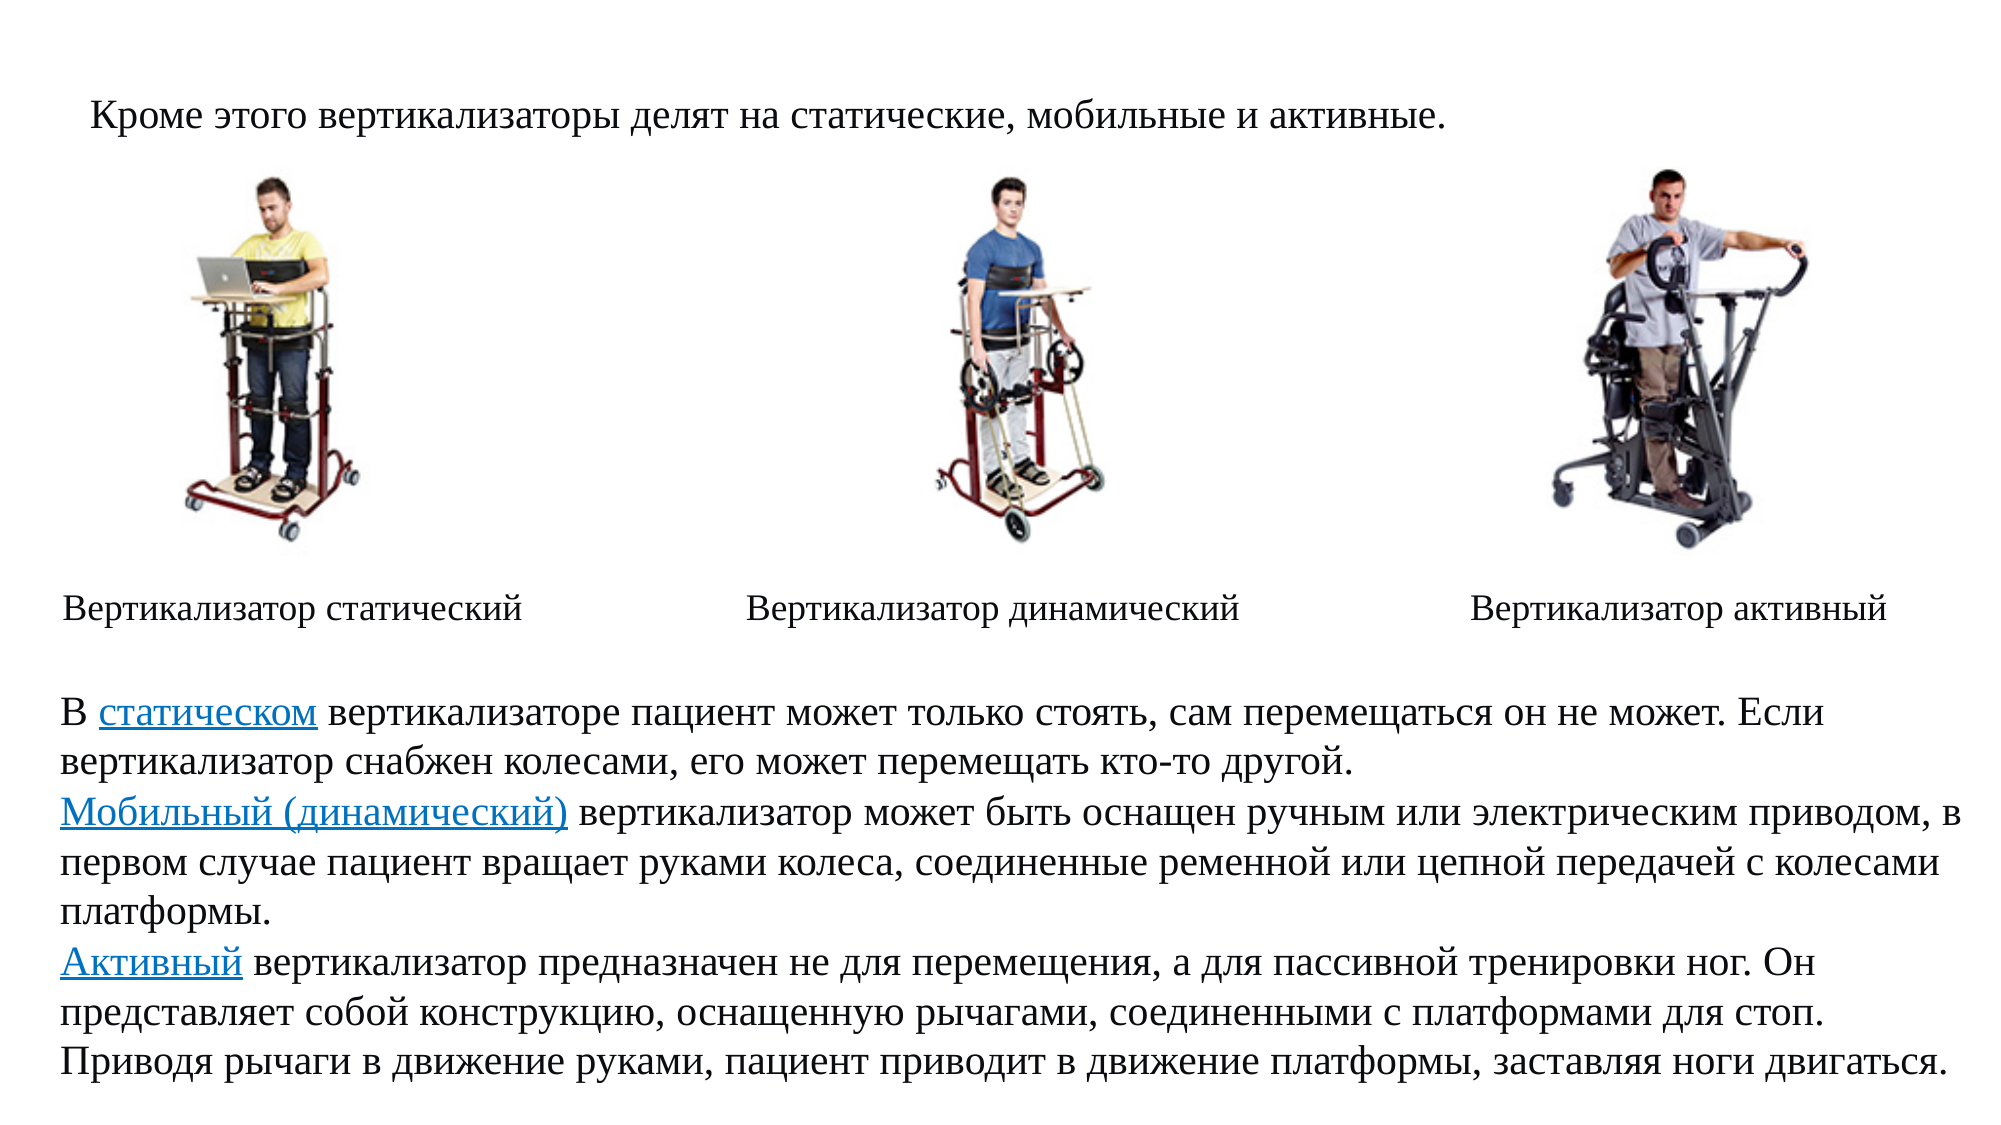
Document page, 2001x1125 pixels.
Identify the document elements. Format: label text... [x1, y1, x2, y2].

text_box Вертикализатор статический [47, 575, 538, 636]
text_box В статическом вертикализаторе пациент может только стоять, сам перемещаться он не может. Если вертикализатор снабжен колесами, его может перемещать кто-то другой. Мобильный (динамический) вертикализатор может быть оснащен ручным или электрическим приводом, в первом случае пациент вращает руками колеса, соединенные ременной или цепной передачей с колесами платформы. Активный вертикализатор предназначен не для перемещения, а для пассивной тренировки ног. Он представляет собой конструкцию, оснащенную рычагами, соединенными с платформами для стоп. Приводя рычаги в движение руками, пациент приводит в движение платформы, заставляя ноги двигаться. [45, 675, 2000, 1125]
picture [828, 166, 1218, 556]
picture [74, 166, 464, 556]
picture [1484, 166, 1874, 556]
text_box Вертикализатор динамический [731, 575, 1256, 636]
text_box Кроме этого вертикализаторы делят на статические, мобильные и активные. [74, 79, 1857, 195]
text_box Вертикализатор активный [1455, 575, 1903, 636]
